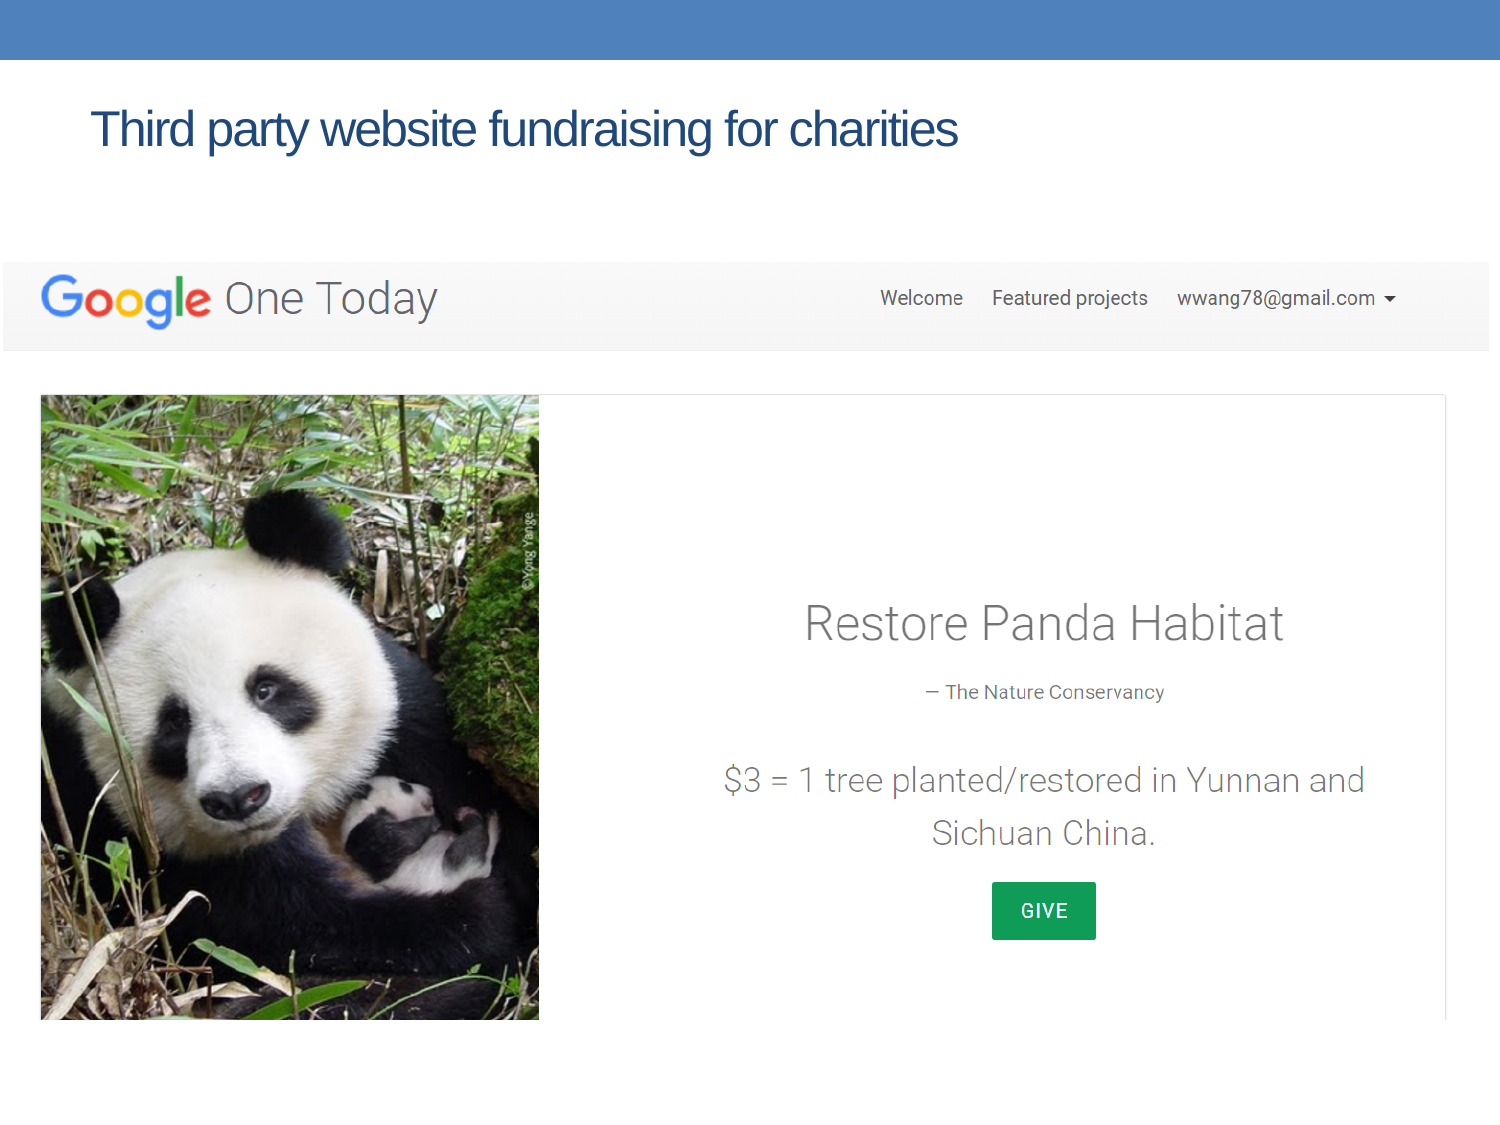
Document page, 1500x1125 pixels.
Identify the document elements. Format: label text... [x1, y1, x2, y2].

title Third party website fundraising for charities [75, 87, 1425, 225]
picture [2, 262, 1489, 1020]
